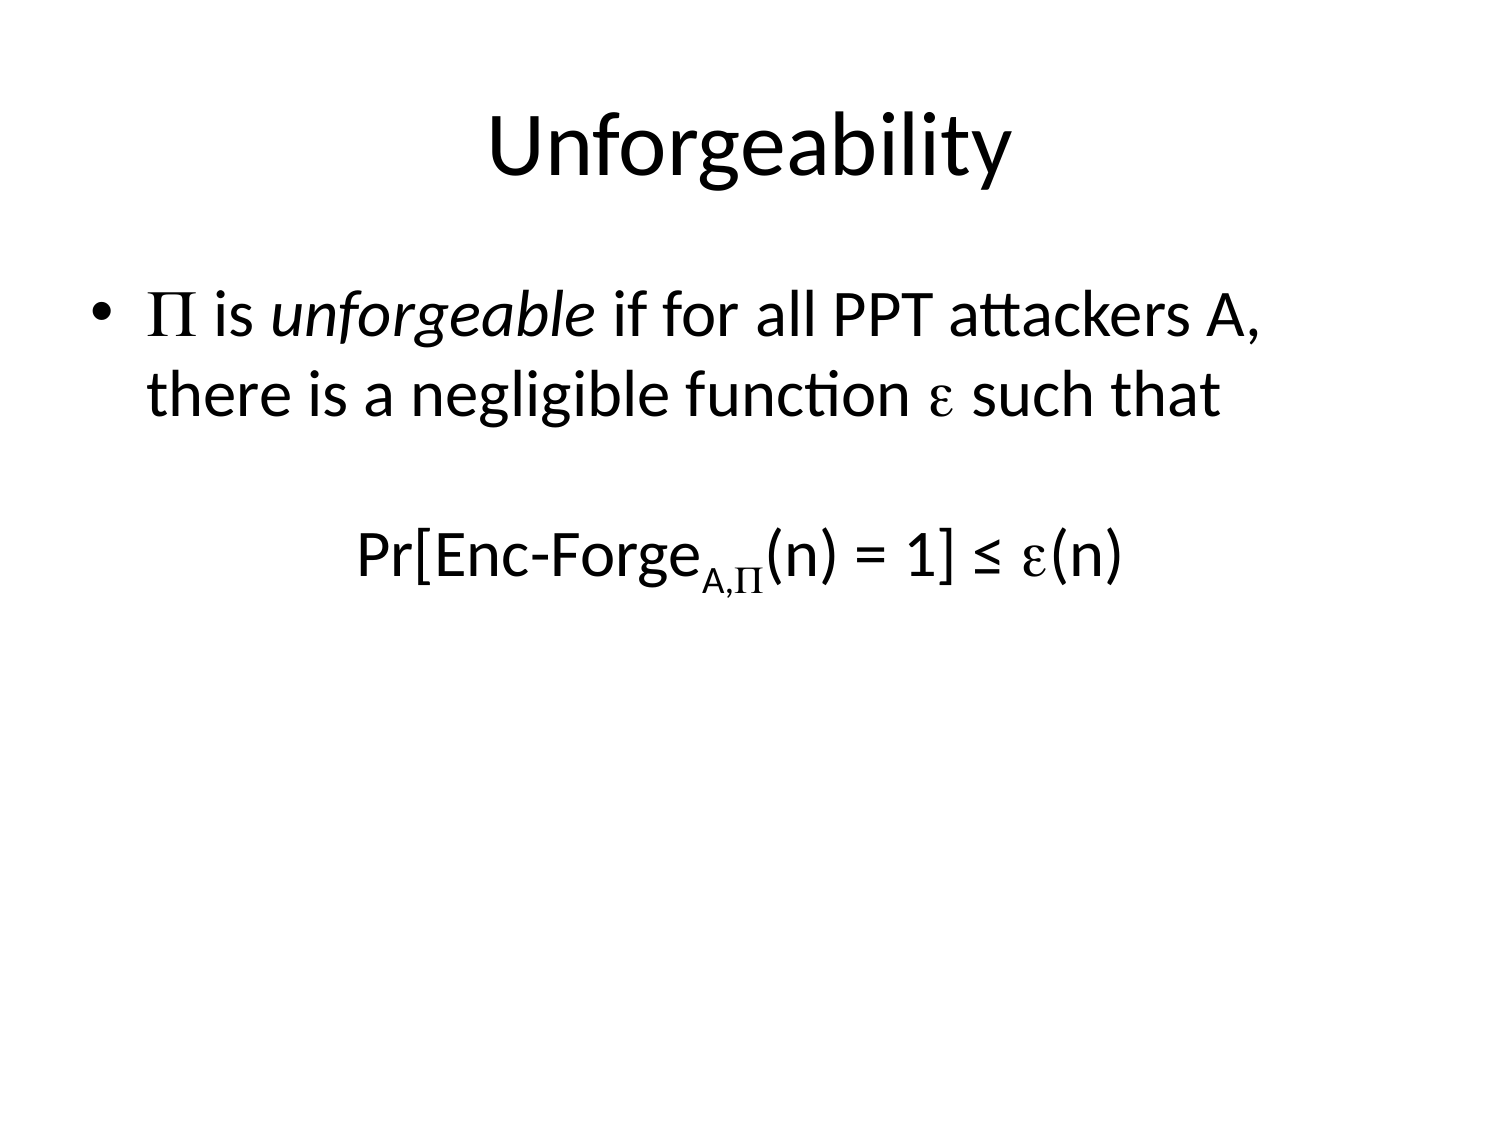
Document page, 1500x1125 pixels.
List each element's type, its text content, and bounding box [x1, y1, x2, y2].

title Unforgeability [75, 45, 1425, 233]
list  is unforgeable if for all PPT attackers A, there is a negligible function  such that Pr[Enc-ForgeA,(n) = 1] ≤ (n) [75, 262, 1425, 1005]
